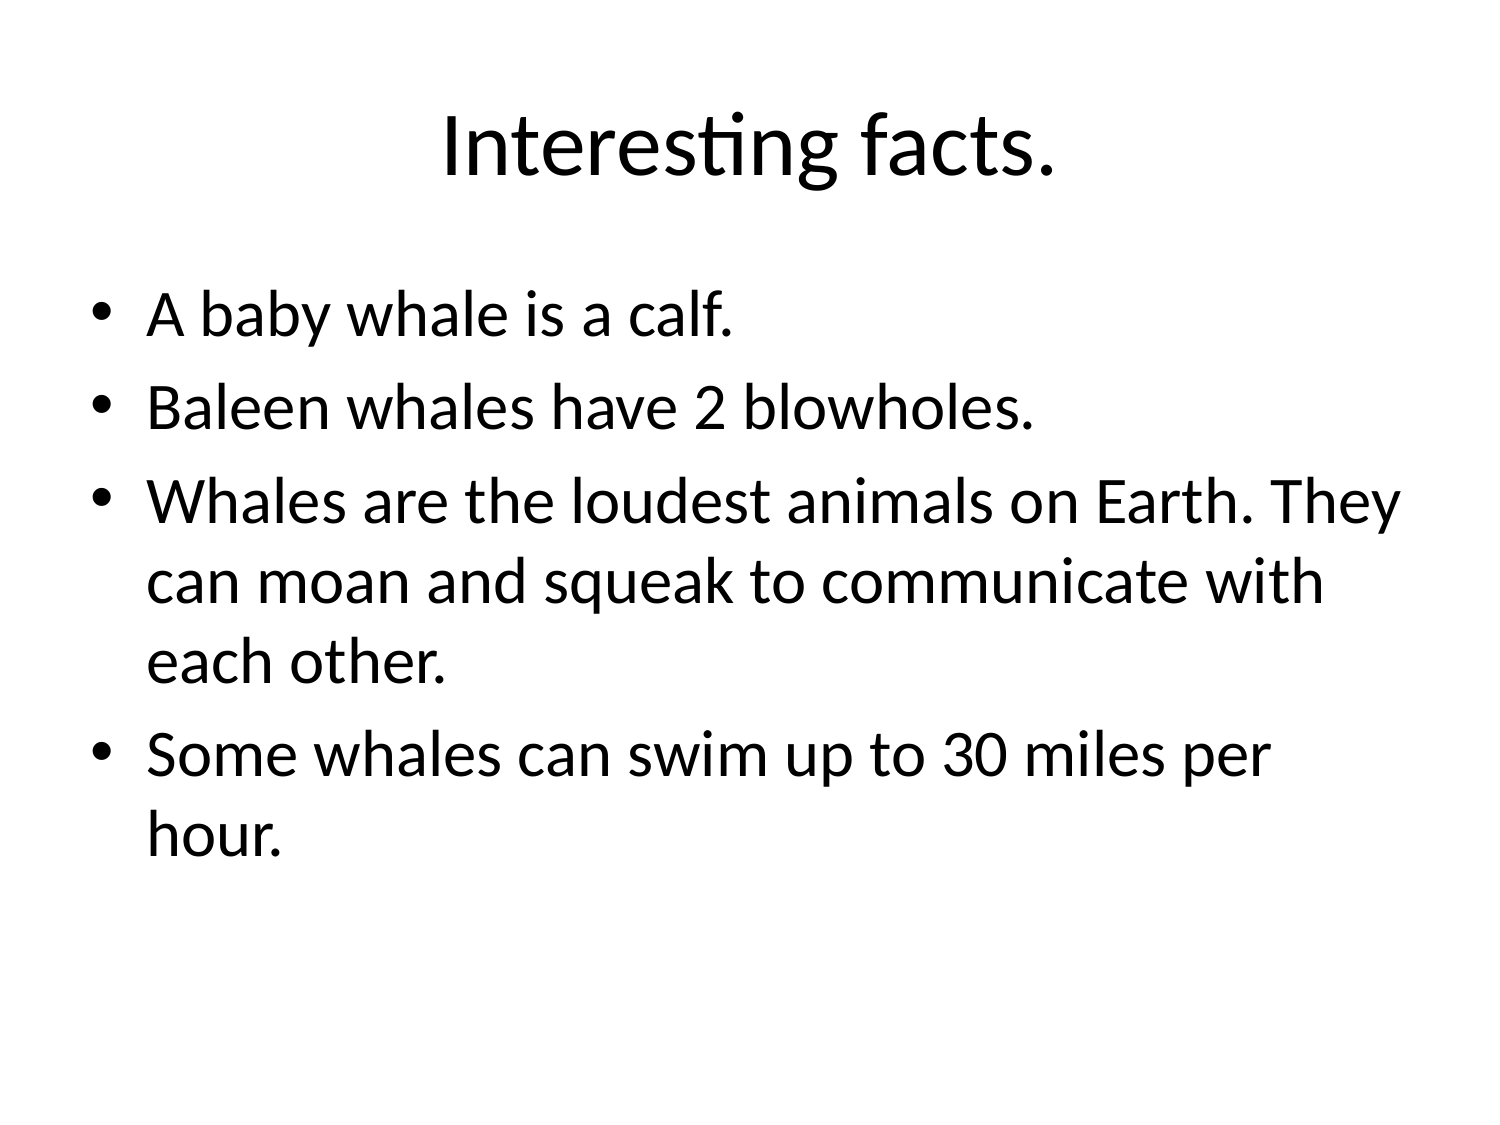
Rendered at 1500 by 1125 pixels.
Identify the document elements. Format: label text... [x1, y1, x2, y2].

title Interesting facts. [75, 45, 1425, 233]
list A baby whale is a calf. Baleen whales have 2 blowholes. Whales are the loudest animals on Earth. They can moan and squeak to communicate with each other. Some whales can swim up to 30 miles per hour. [75, 262, 1425, 1005]
